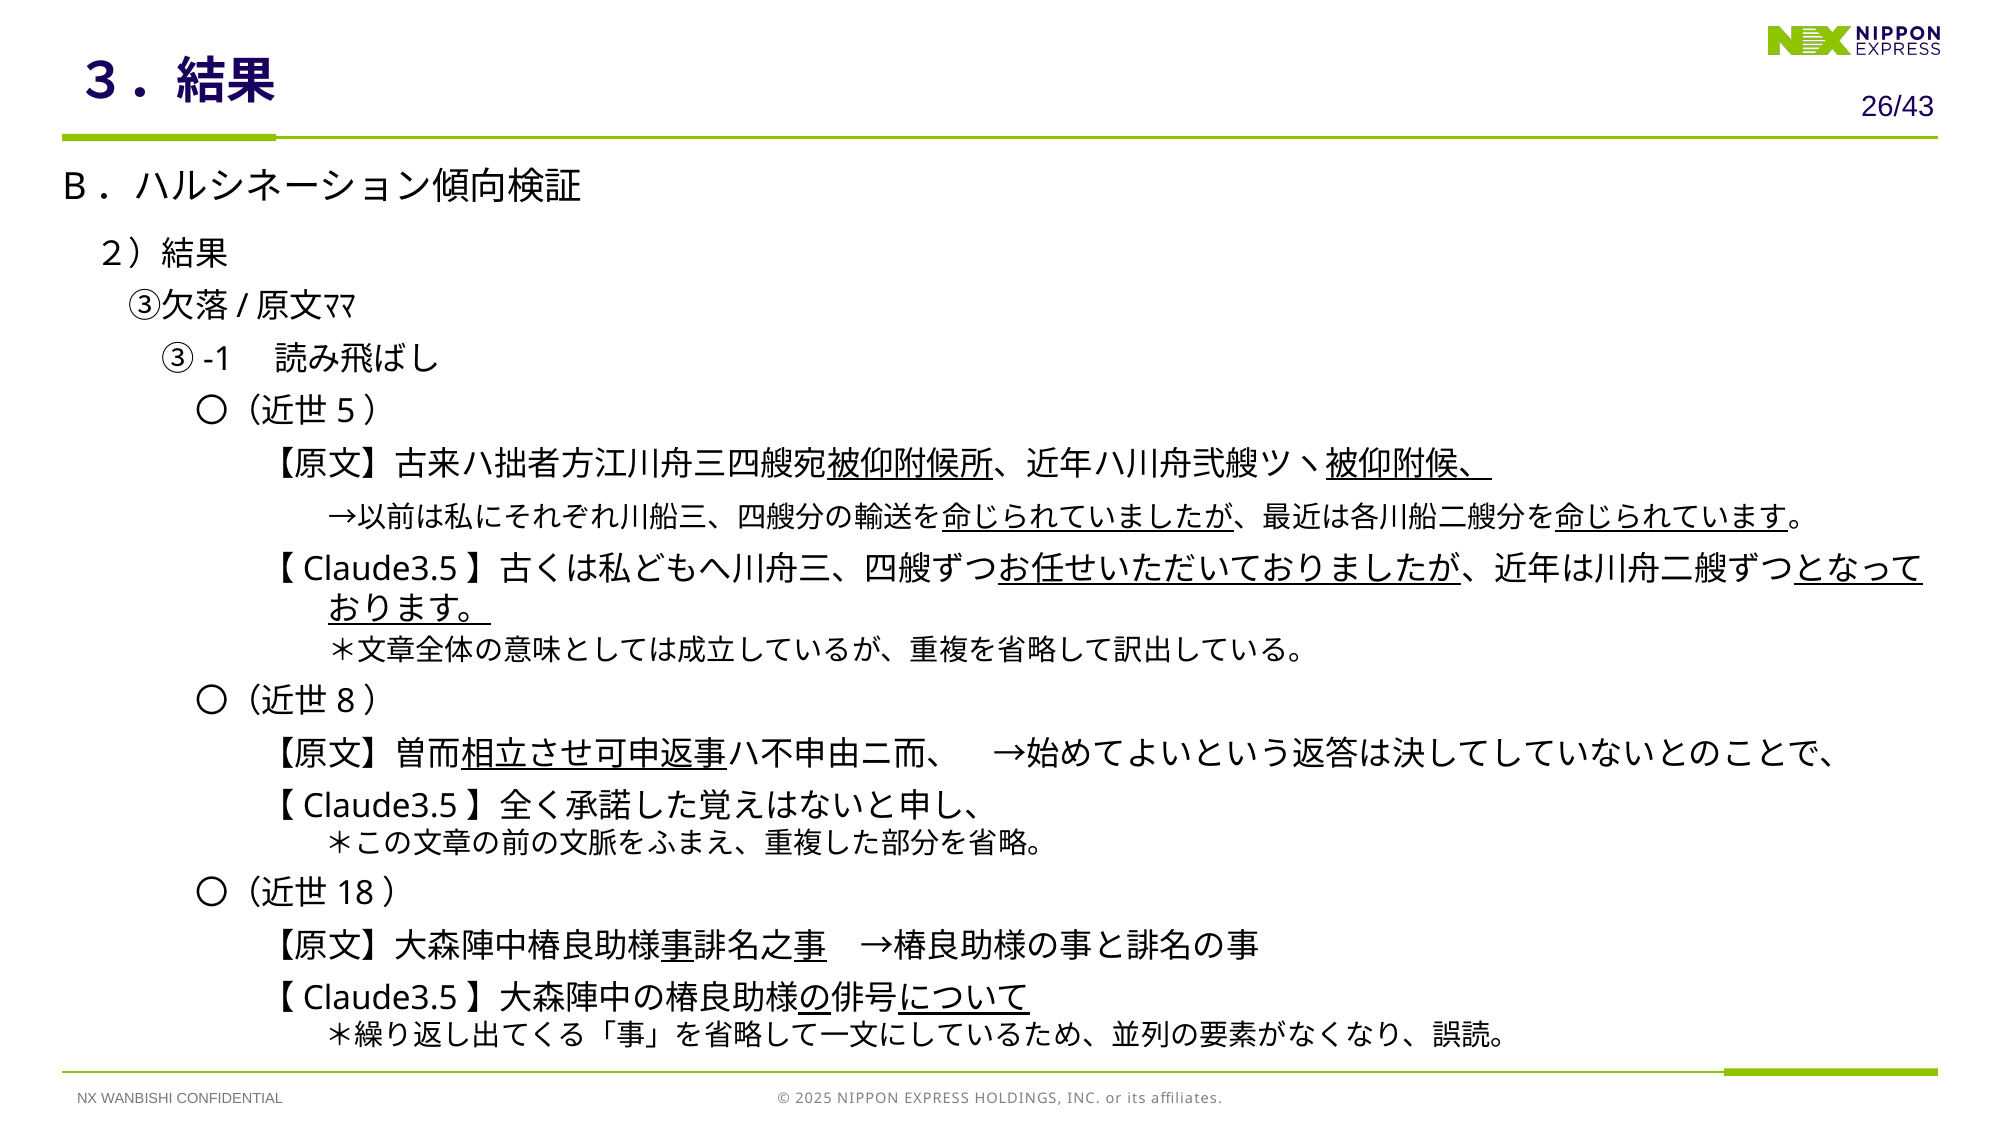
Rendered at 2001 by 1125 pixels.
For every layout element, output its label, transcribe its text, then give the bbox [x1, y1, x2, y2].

title ３．結果 [62, 41, 1742, 103]
list B．ハルシネーション傾向検証 ２）結果 ③欠落/原文ﾏﾏ ③-1 読み飛ばし 〇（近世5） 【原文】古来ハ拙者方江川舟三四艘宛被仰附候所、近年ハ川舟弐艘ツヽ被仰附候、 →以前は私にそれぞれ川船三、四艘分の輸送を命じられていましたが、最近は各川船二艘分を命じられています。 【Claude3.5】古くは私どもへ川舟三、四艘ずつお任せいただいておりましたが、近年は川舟二艘ずつとなっております。 ＊文章全体の意味としては成立しているが、重複を省略して訳出している。 〇（近世8） 【原文】曽而相立させ可申返事ハ不申由ニ而、 →始めてよいという返答は決してしていないとのことで、 【Claude3.5】全く承諾した覚えはないと申し、 ＊この文章の前の文脈をふまえ、重複した部分を省略。 〇（近世18） 【原文】大森陣中椿良助様事誹名之事 →椿良助様の事と誹名の事 【Claude3.5】大森陣中の椿良助様の俳号について ＊繰り返し出てくる「事」を省略して一文にしているため、並列の要素がなくなり、誤読。 [62, 162, 1939, 1117]
picture [1768, 26, 1940, 55]
slide_number 25/43 [1848, 87, 1935, 123]
footer NX WANBISHI CONFIDENTIAL [62, 1086, 738, 1110]
